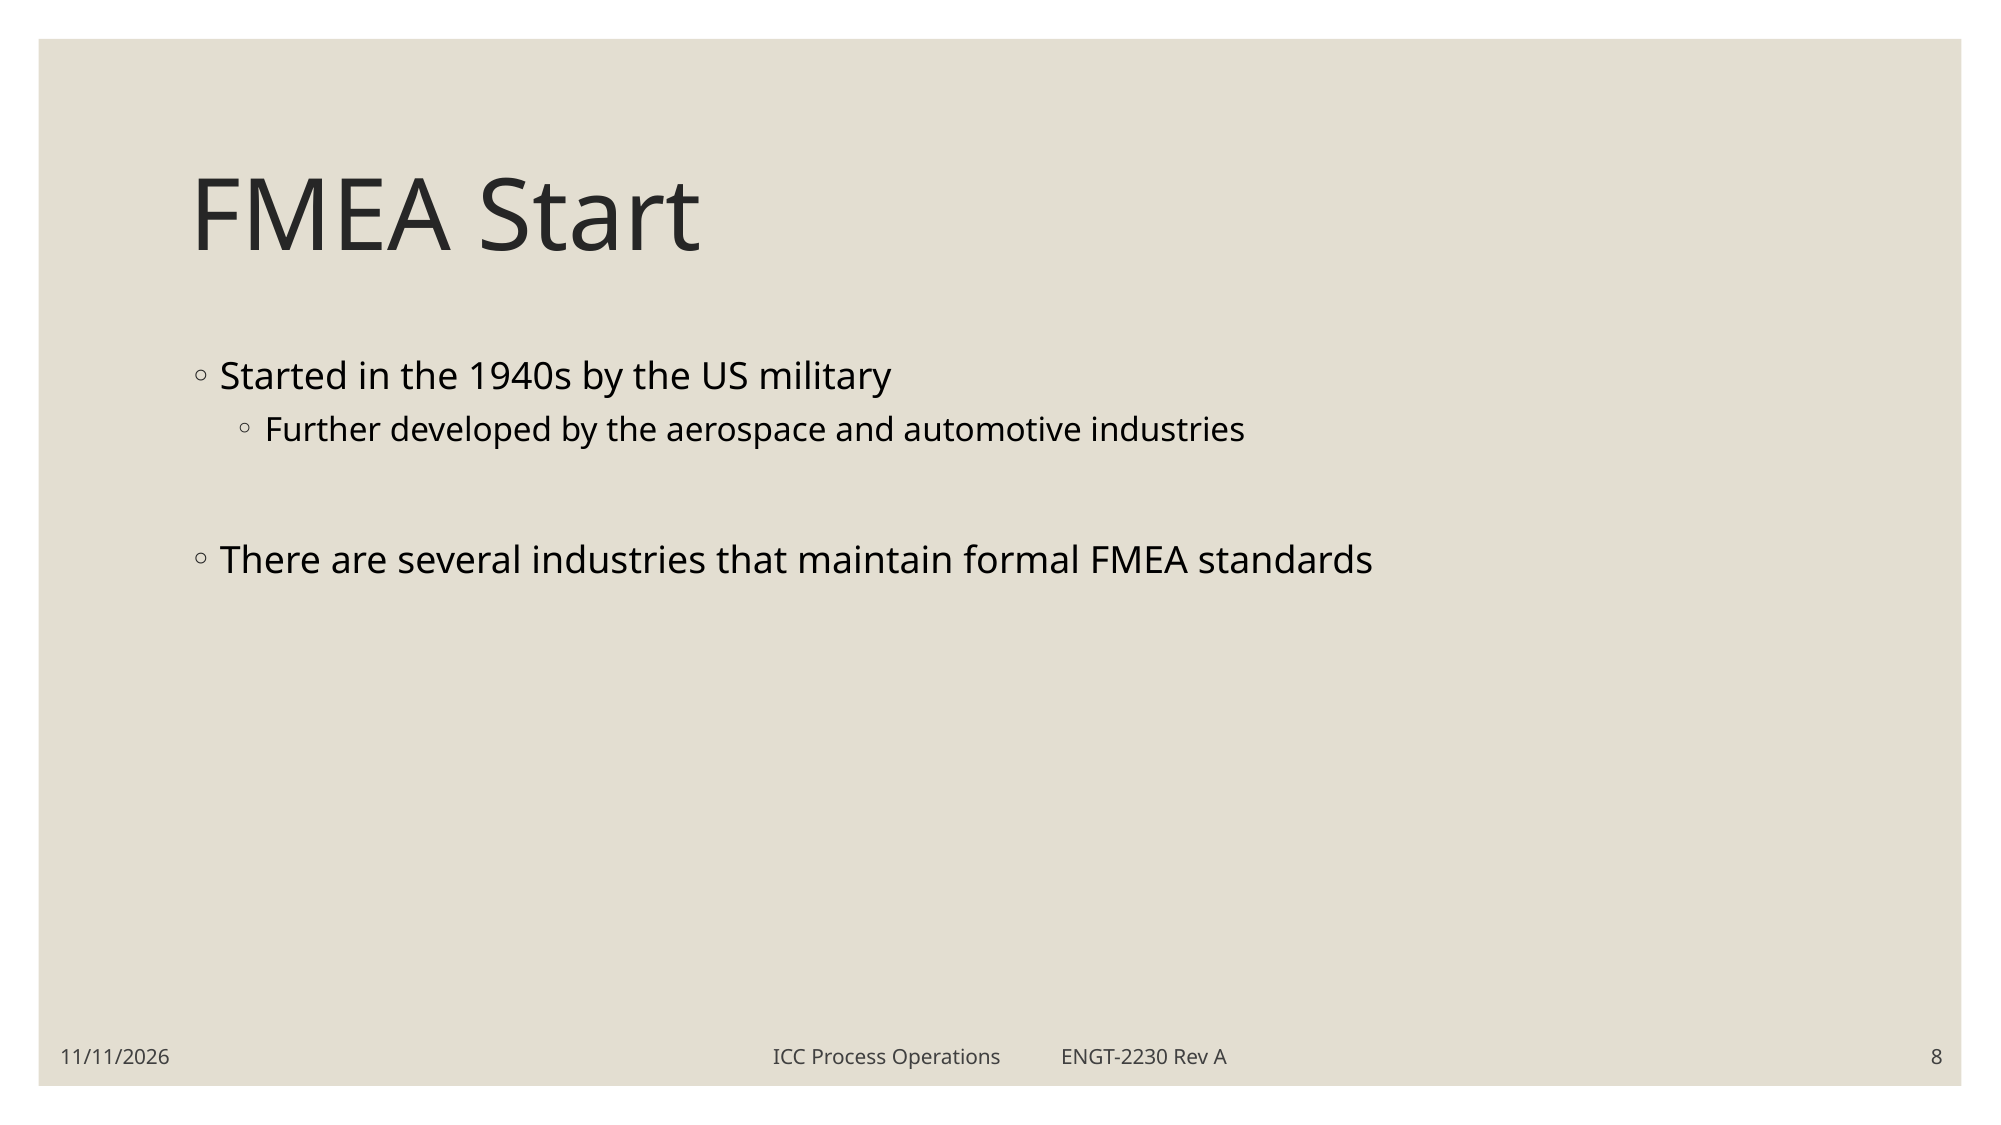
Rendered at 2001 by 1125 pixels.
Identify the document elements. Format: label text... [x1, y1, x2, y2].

footer ICC Process Operations ENGT-2230 Rev A [572, 1034, 1428, 1080]
title FMEA Start [174, 105, 1825, 331]
list Started in the 1940s by the US military Further developed by the aerospace and automotive industries There are several industries that maintain formal FMEA standards [174, 345, 1825, 990]
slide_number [45, 1034, 495, 1080]
slide_number 8 [1717, 1034, 1958, 1080]
